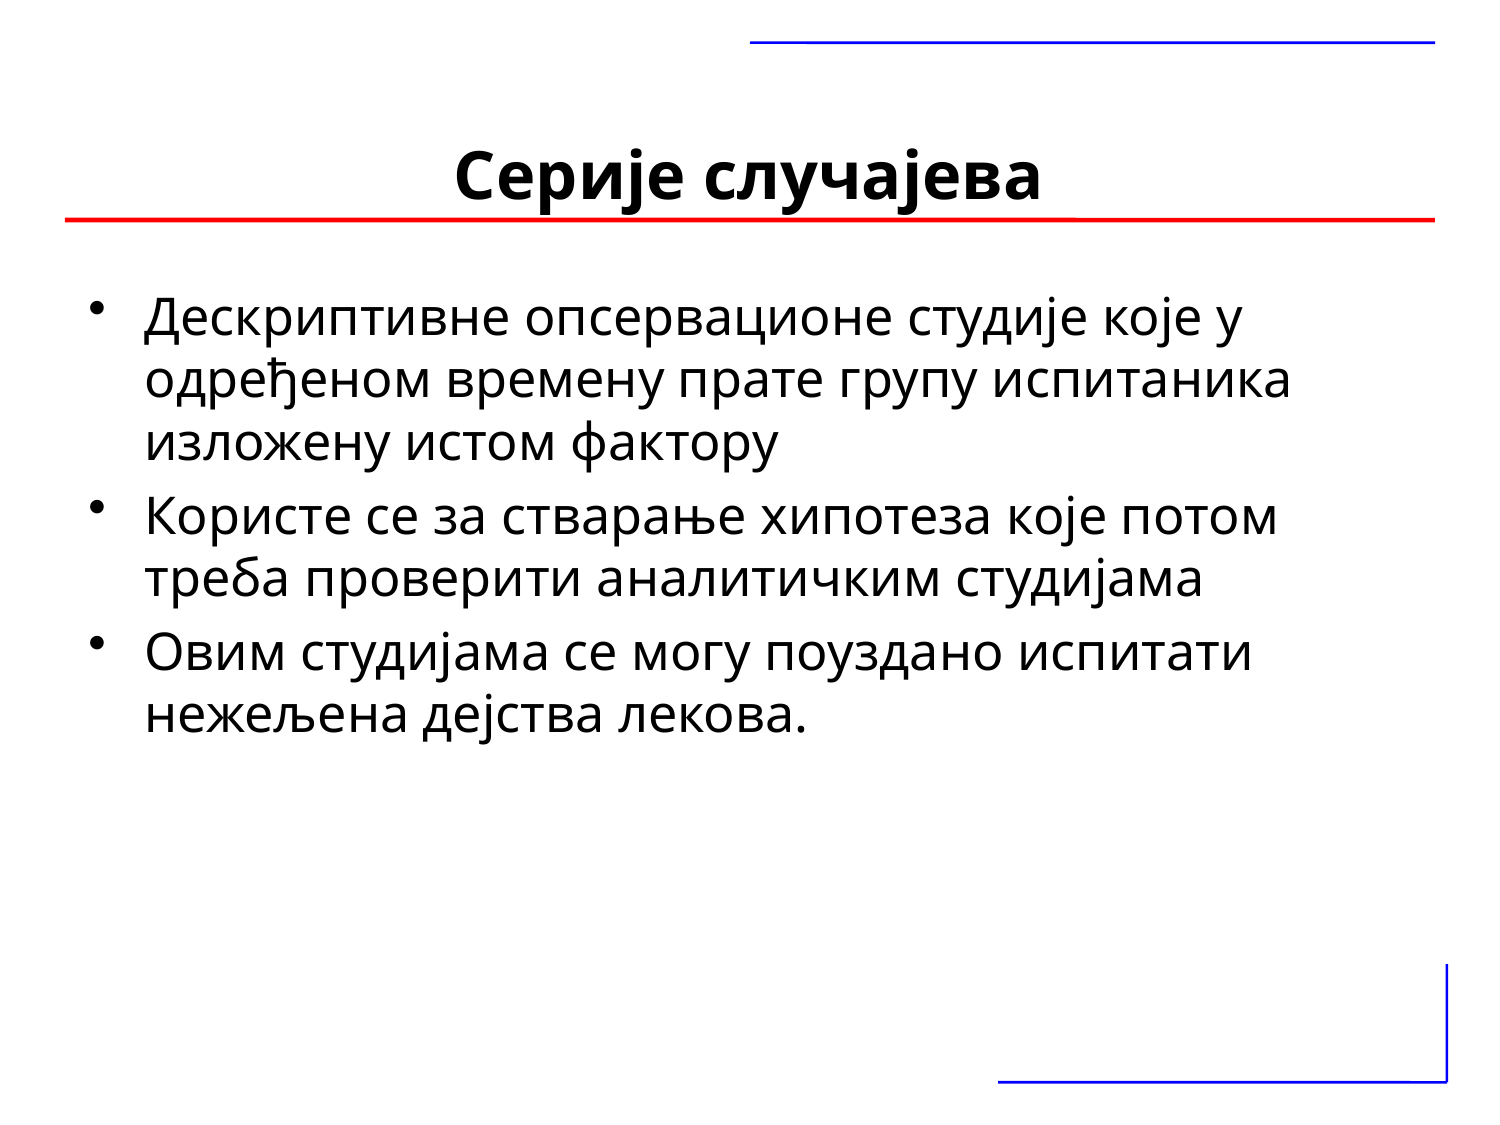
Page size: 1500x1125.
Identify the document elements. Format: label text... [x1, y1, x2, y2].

title Серије случајева [74, 19, 1424, 221]
list Дескриптивне опсервационе студије које у одређеном времену прате групу испитаника изложену истом фактору Користе се за стварање хипотеза које потом треба проверити аналитичким студијама Овим студијама се могу поуздано испитати нежељена дејства лекова. [73, 275, 1424, 1000]
